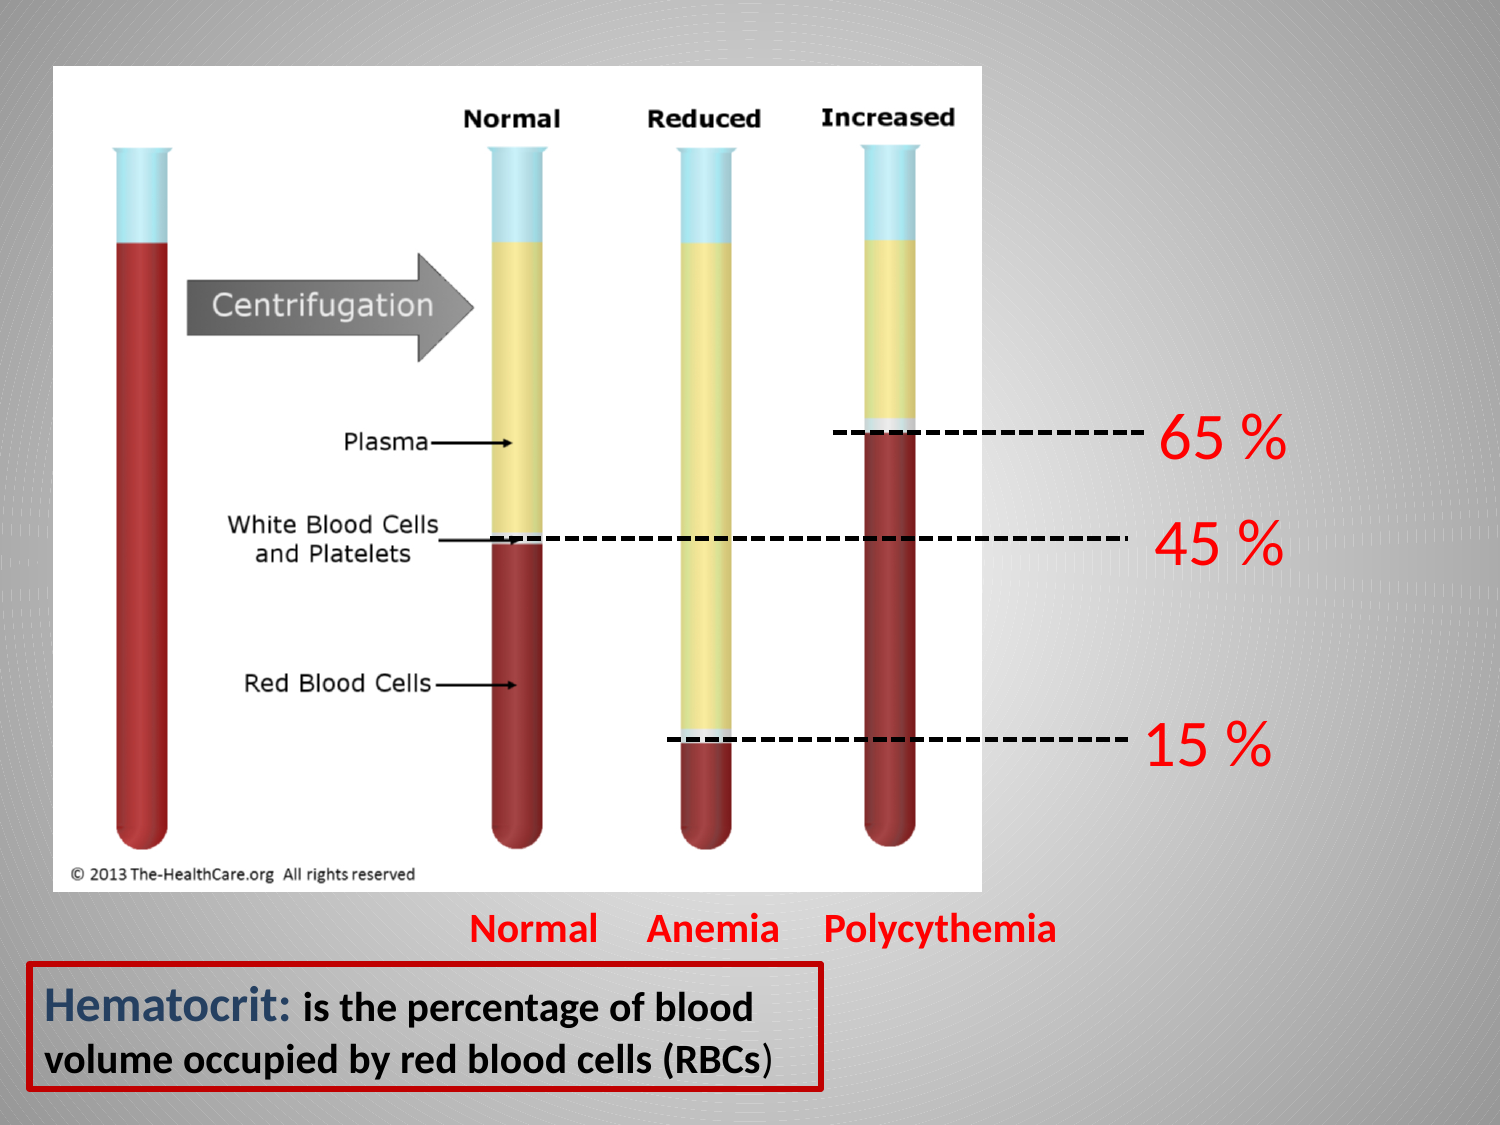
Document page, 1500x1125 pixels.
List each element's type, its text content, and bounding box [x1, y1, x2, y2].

text_box Polycythemia [809, 893, 1105, 958]
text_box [832, 385, 1341, 482]
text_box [489, 491, 1318, 588]
text_box Normal [454, 899, 632, 958]
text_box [666, 692, 1303, 789]
text_box Hematocrit: is the percentage of blood volume occupied by red blood cells (RBCs) [29, 964, 821, 1089]
picture [52, 66, 982, 892]
text_box Anemia [632, 899, 809, 958]
